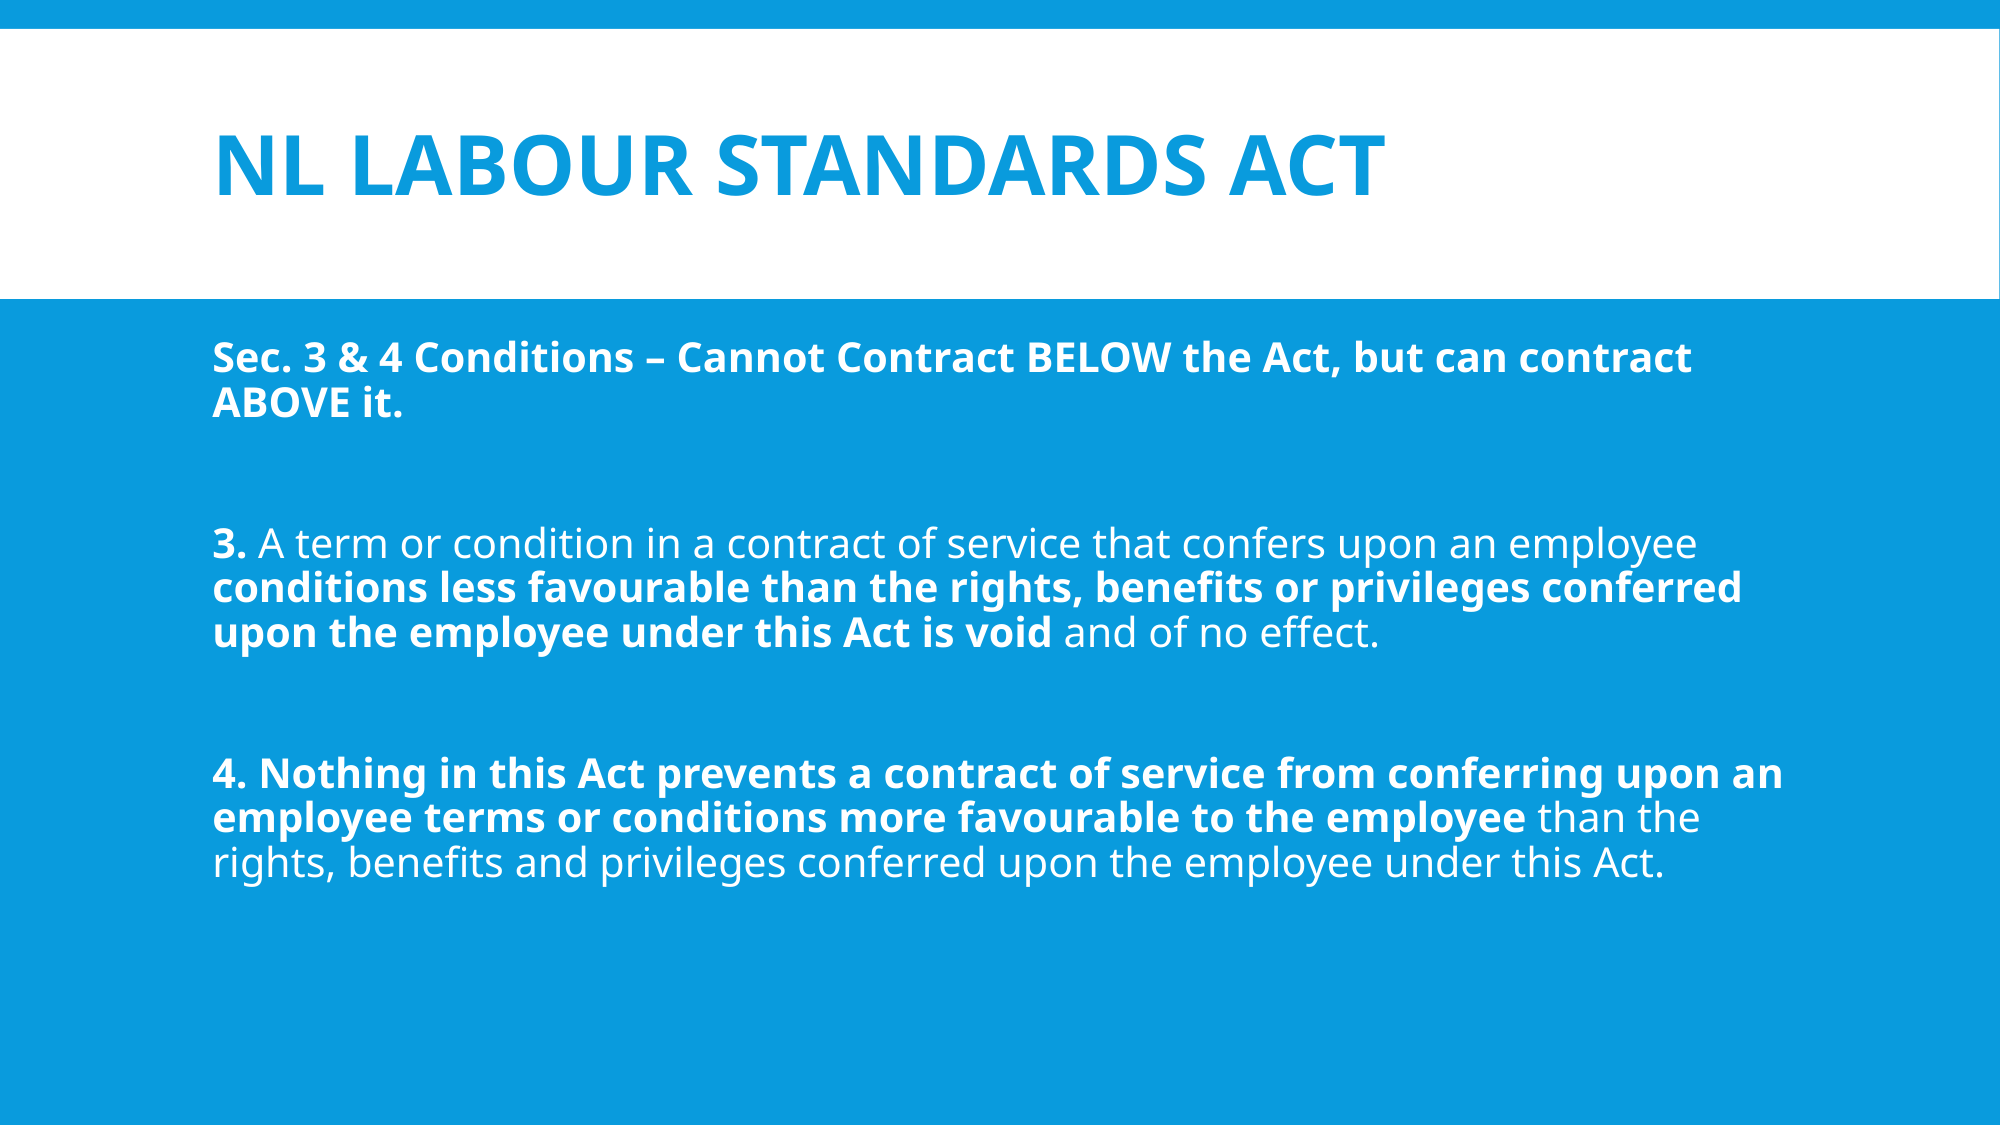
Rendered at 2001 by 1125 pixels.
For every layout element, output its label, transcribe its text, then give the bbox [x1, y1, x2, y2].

list Sec. 3 & 4 Conditions – Cannot Contract BELOW the Act, but can contract ABOVE it. 3. A term or condition in a contract of service that confers upon an employee conditions less favourable than the rights, benefits or privileges conferred upon the employee under this Act is void and of no effect. 4. Nothing in this Act prevents a contract of service from conferring upon an employee terms or conditions more favourable to the employee than the rights, benefits and privileges conferred upon the employee under this Act. [197, 329, 1803, 1020]
title NL Labour Standards Act [197, 46, 1803, 295]
